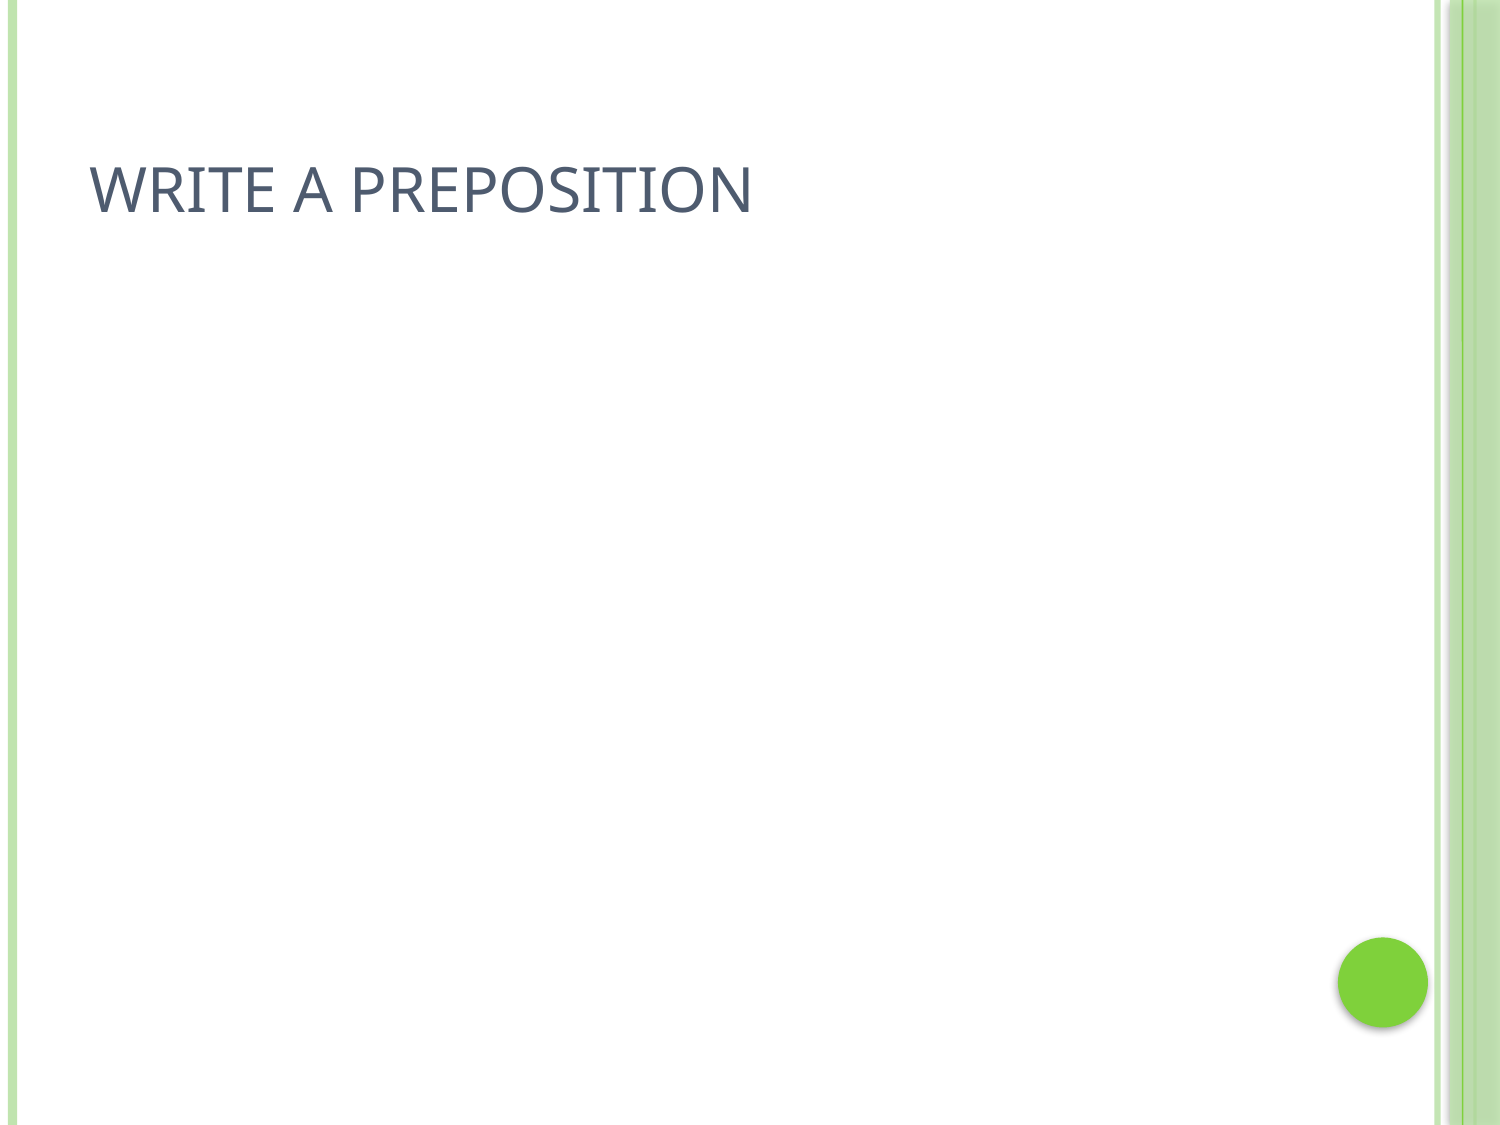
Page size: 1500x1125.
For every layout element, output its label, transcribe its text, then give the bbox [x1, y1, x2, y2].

title Write a Preposition [75, 45, 1300, 233]
